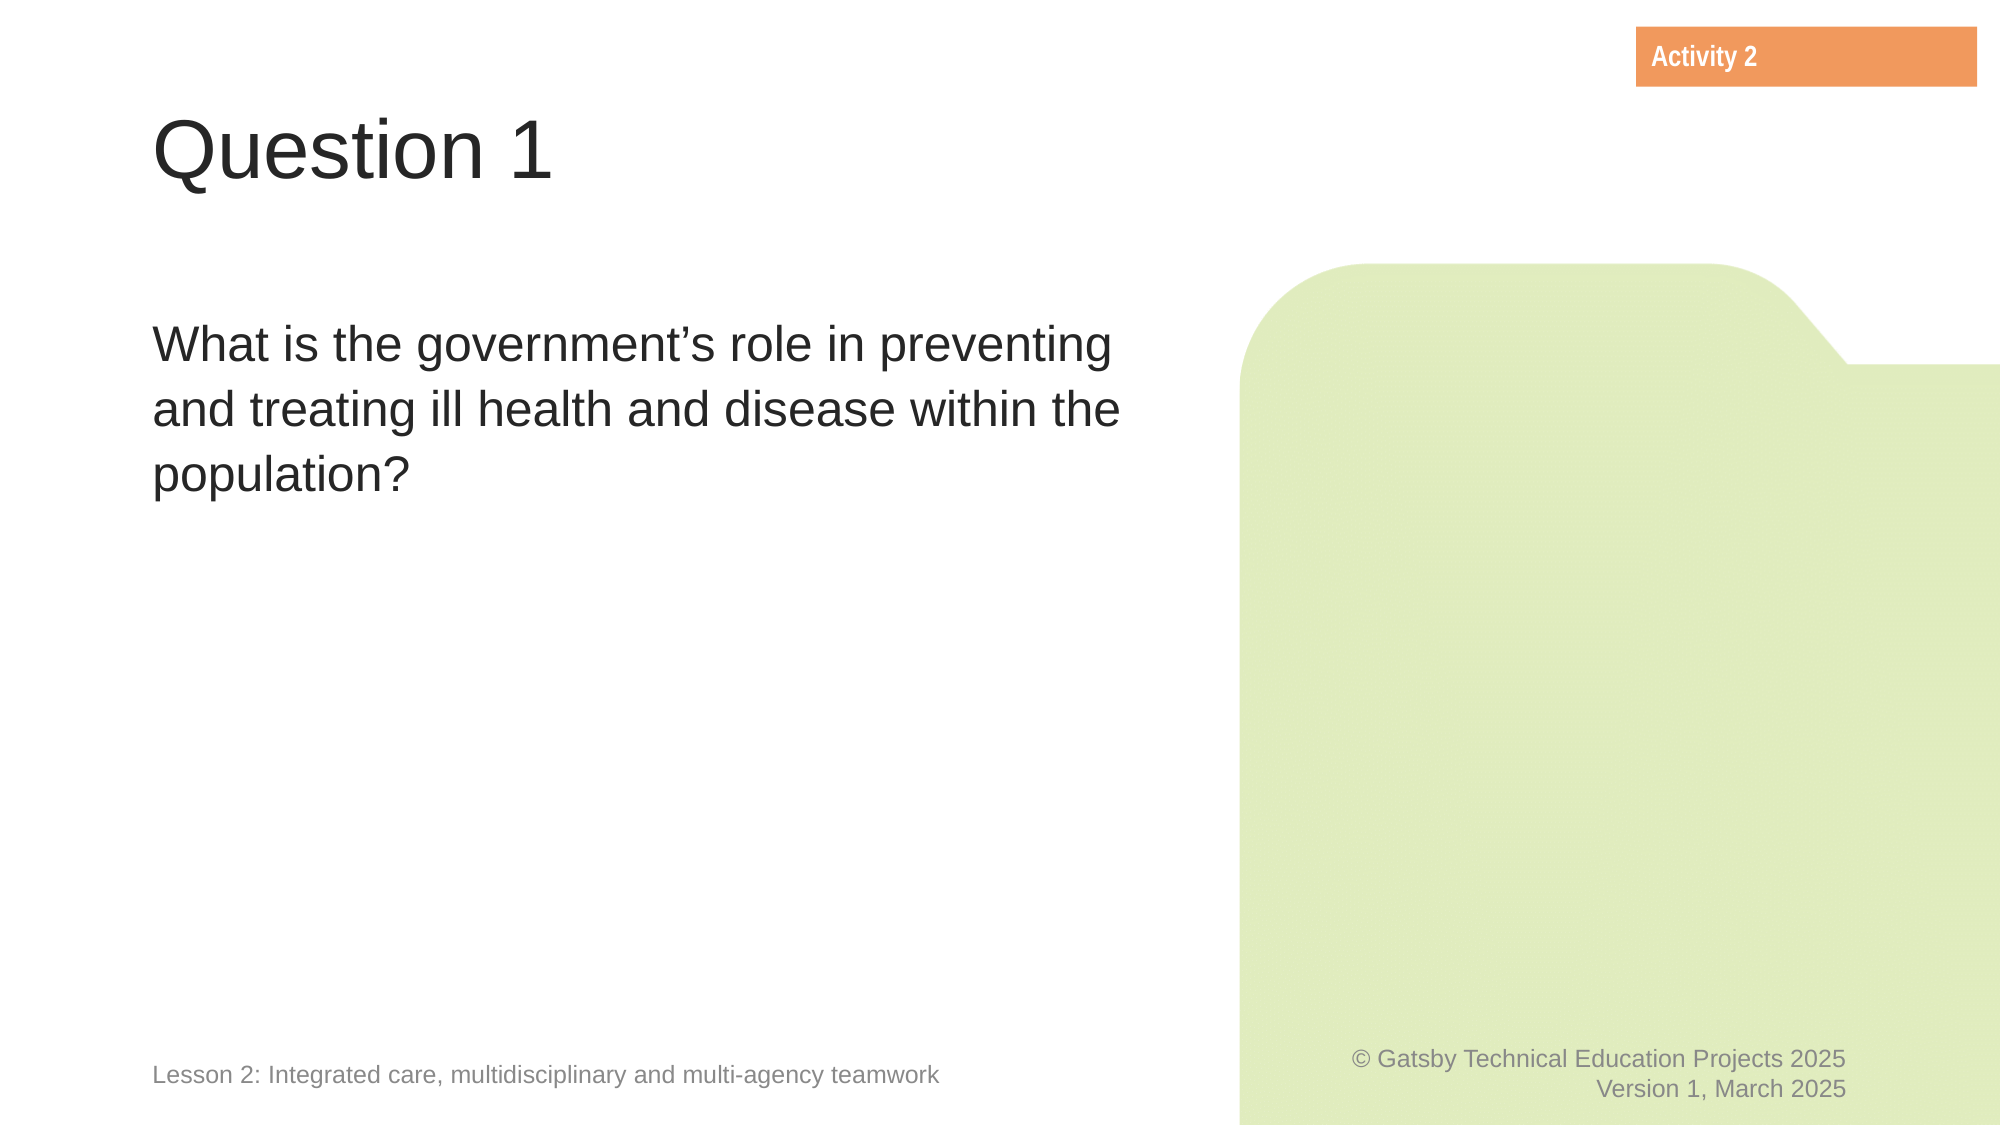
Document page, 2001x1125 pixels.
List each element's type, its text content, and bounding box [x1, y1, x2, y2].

list Lesson 2: Integrated care, multidisciplinary and multi-agency teamwork [137, 1042, 964, 1103]
list Activity 2 [1636, 26, 1978, 87]
list What is the government’s role in preventing and treating ill health and disease within the population? [137, 299, 1188, 1014]
picture [1239, 0, 2000, 1125]
title Question 1 [137, 42, 1515, 260]
